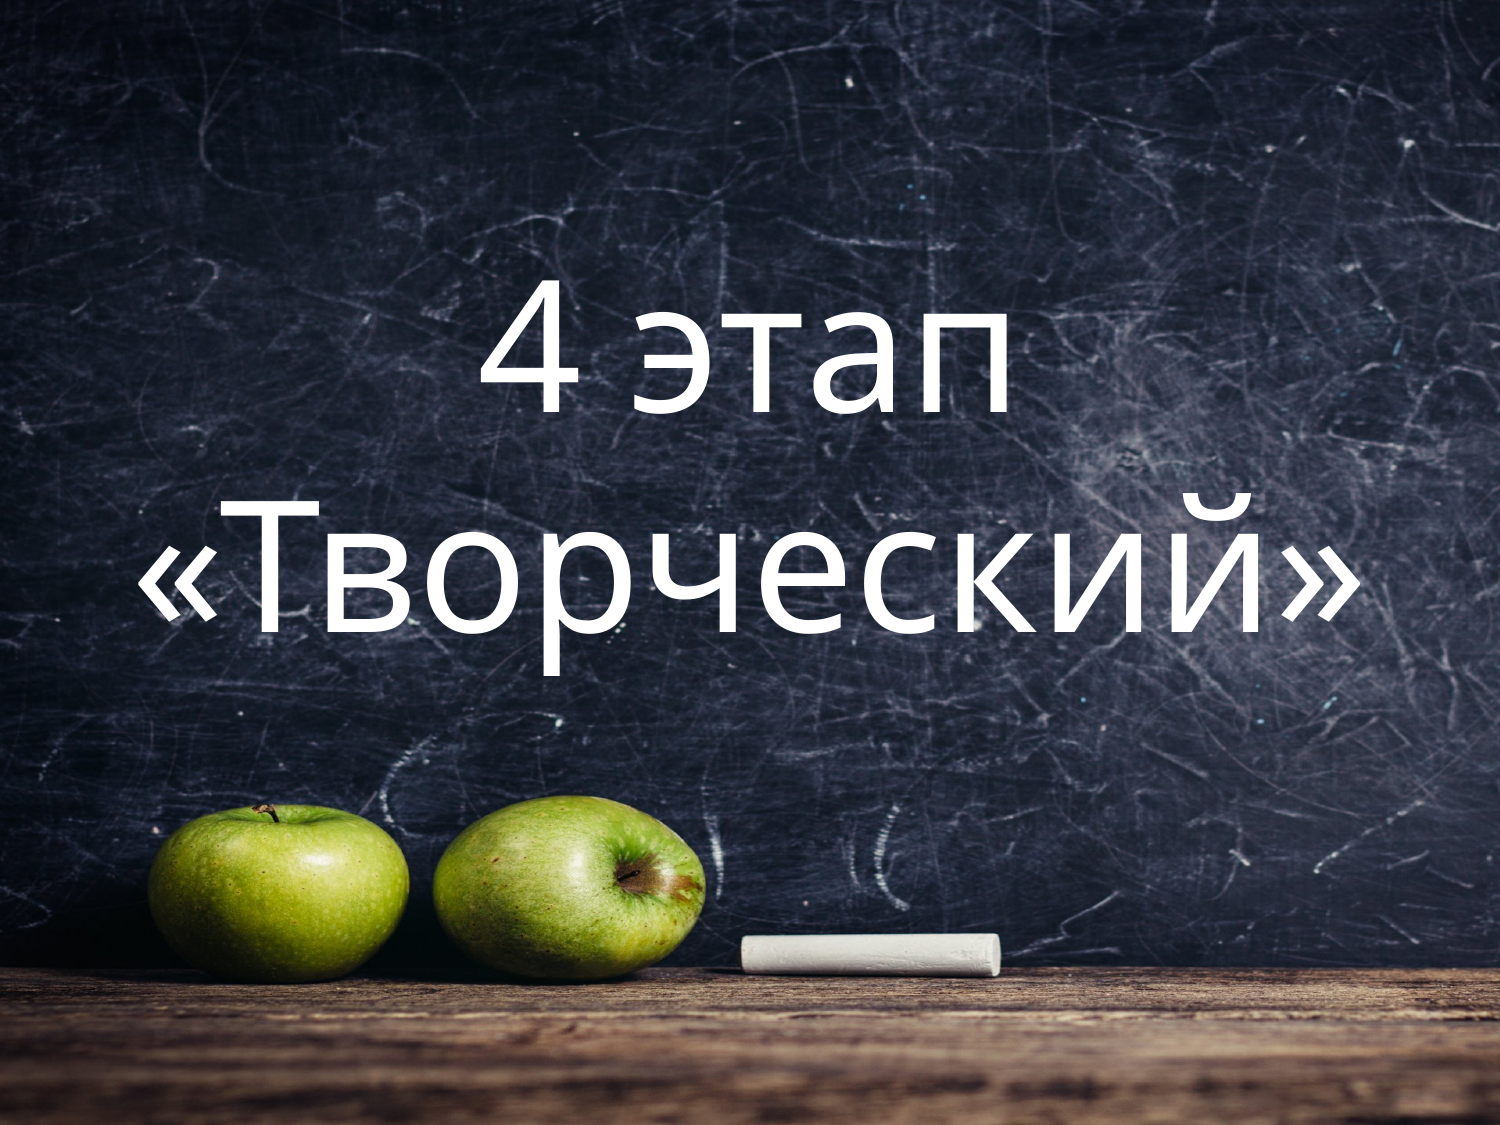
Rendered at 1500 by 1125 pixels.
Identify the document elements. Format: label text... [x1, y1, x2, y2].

picture [0, 0, 1500, 1125]
text_box 4 этап «Творческий» [112, 328, 1388, 570]
